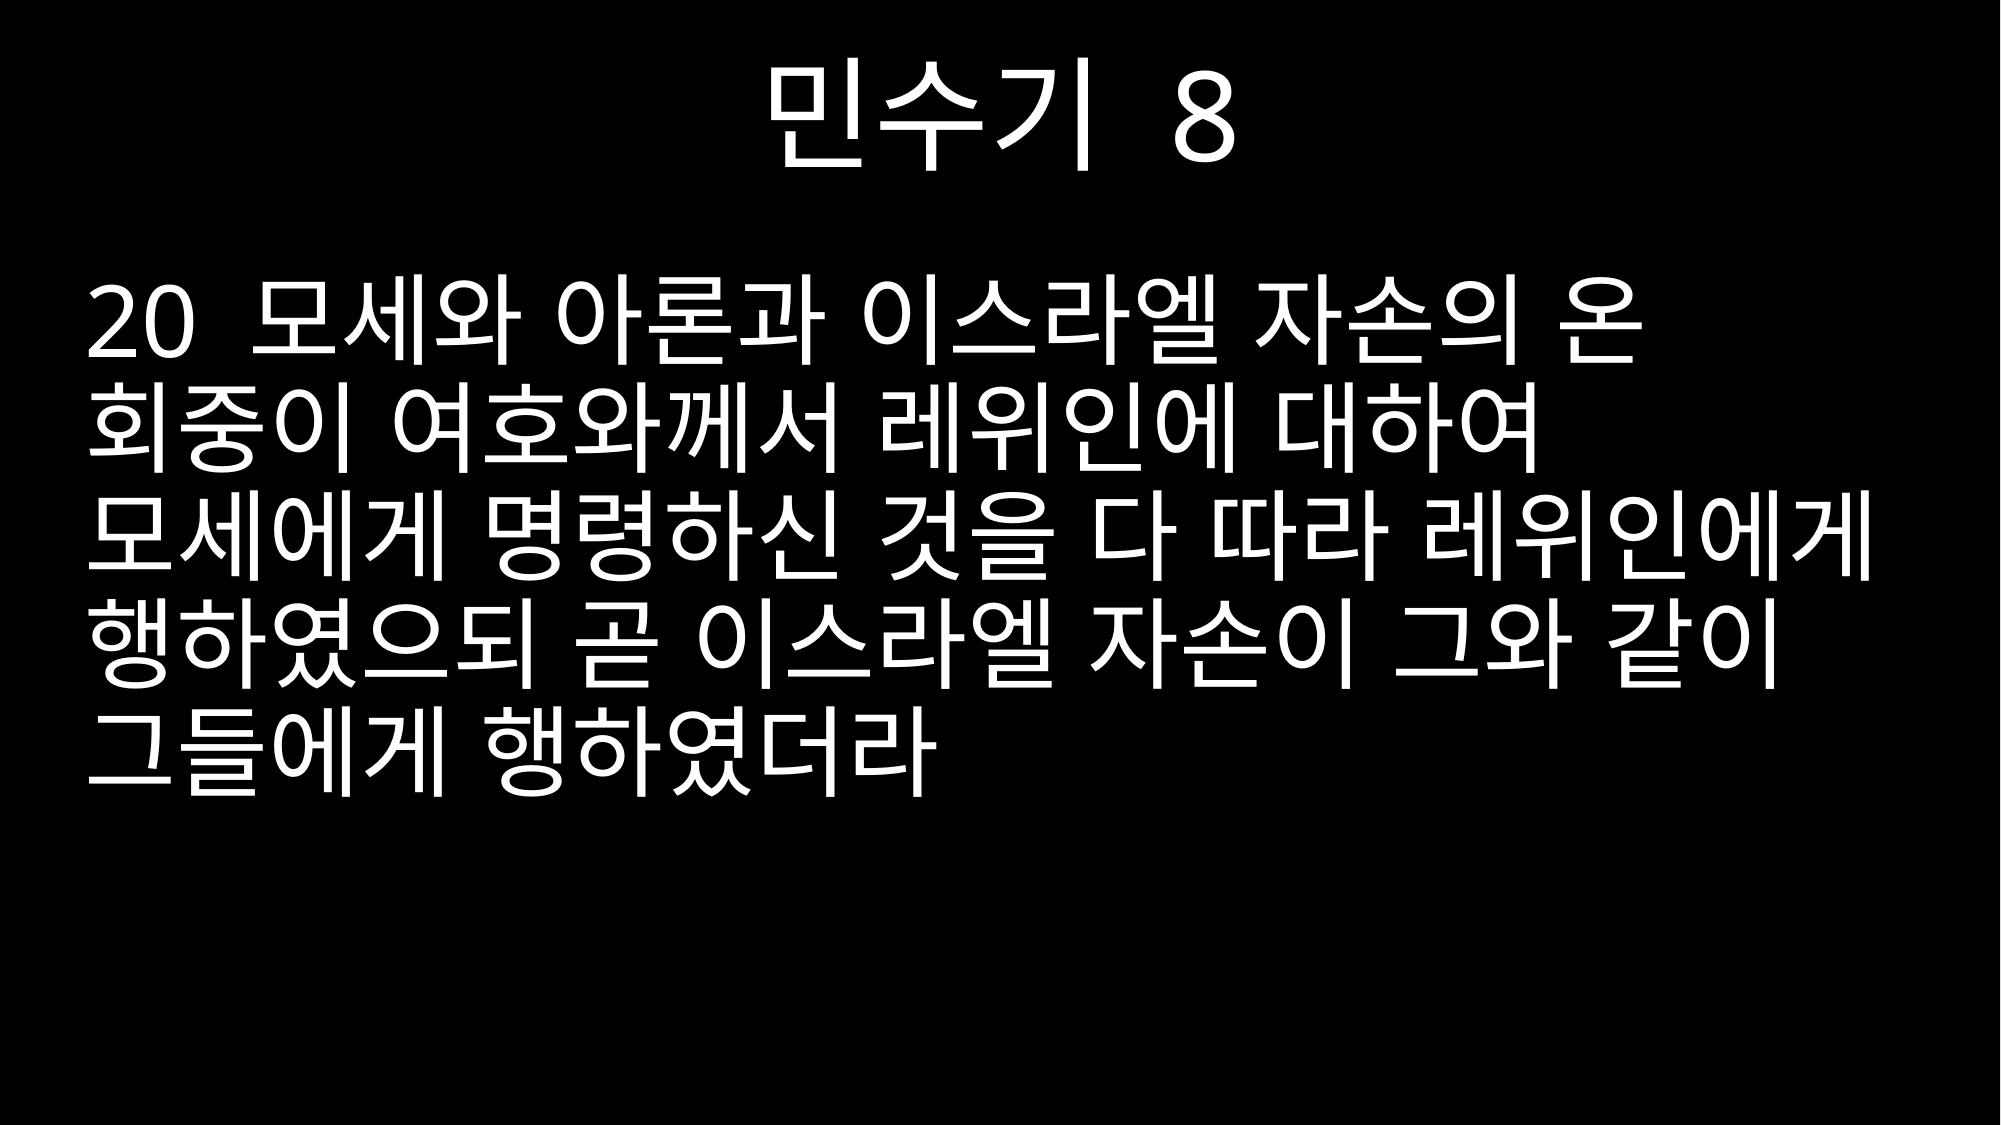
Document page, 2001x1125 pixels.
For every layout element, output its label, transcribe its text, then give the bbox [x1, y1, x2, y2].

list 20 모세와 아론과 이스라엘 자손의 온 회중이 여호와께서 레위인에 대하여 모세에게 명령하신 것을 다 따라 레위인에게 행하였으되 곧 이스라엘 자손이 그와 같이 그들에게 행하였더라 [69, 263, 1953, 423]
footer 민수기 8 [0, 32, 2000, 192]
picture [0, 0, 2001, 1125]
